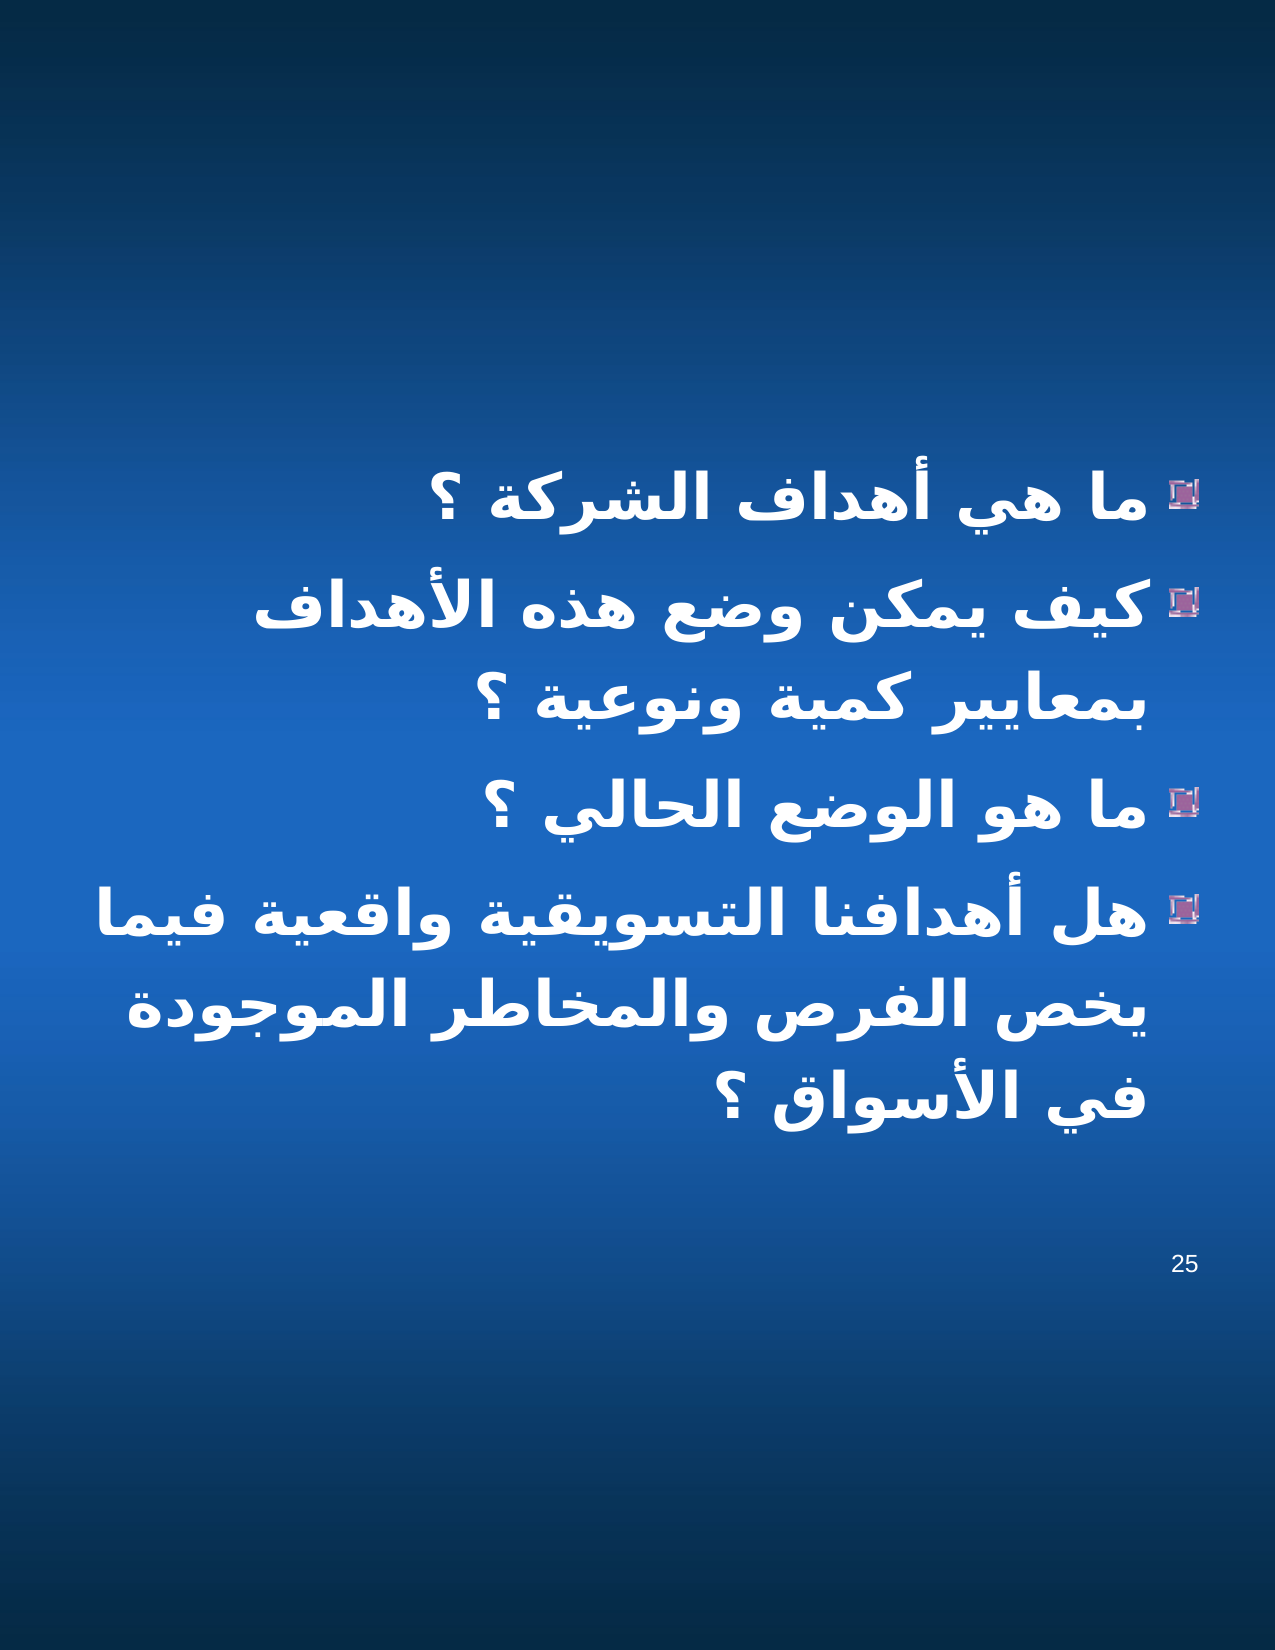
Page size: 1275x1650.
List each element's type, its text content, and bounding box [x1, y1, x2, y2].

picture [0, 0, 1275, 1650]
text_box ما هي أهداف الشركة ؟ كيف يمكن وضع هذه الأهداف بمعايير كمية ونوعية ؟ ما هو الوضع الحالي ؟ هل أهدافنا التسويقية واقعية فيما يخص الفرص والمخاطر الموجودة في الأسواق ؟ [65, 433, 1213, 1197]
text_box 25 [913, 1217, 1212, 1284]
